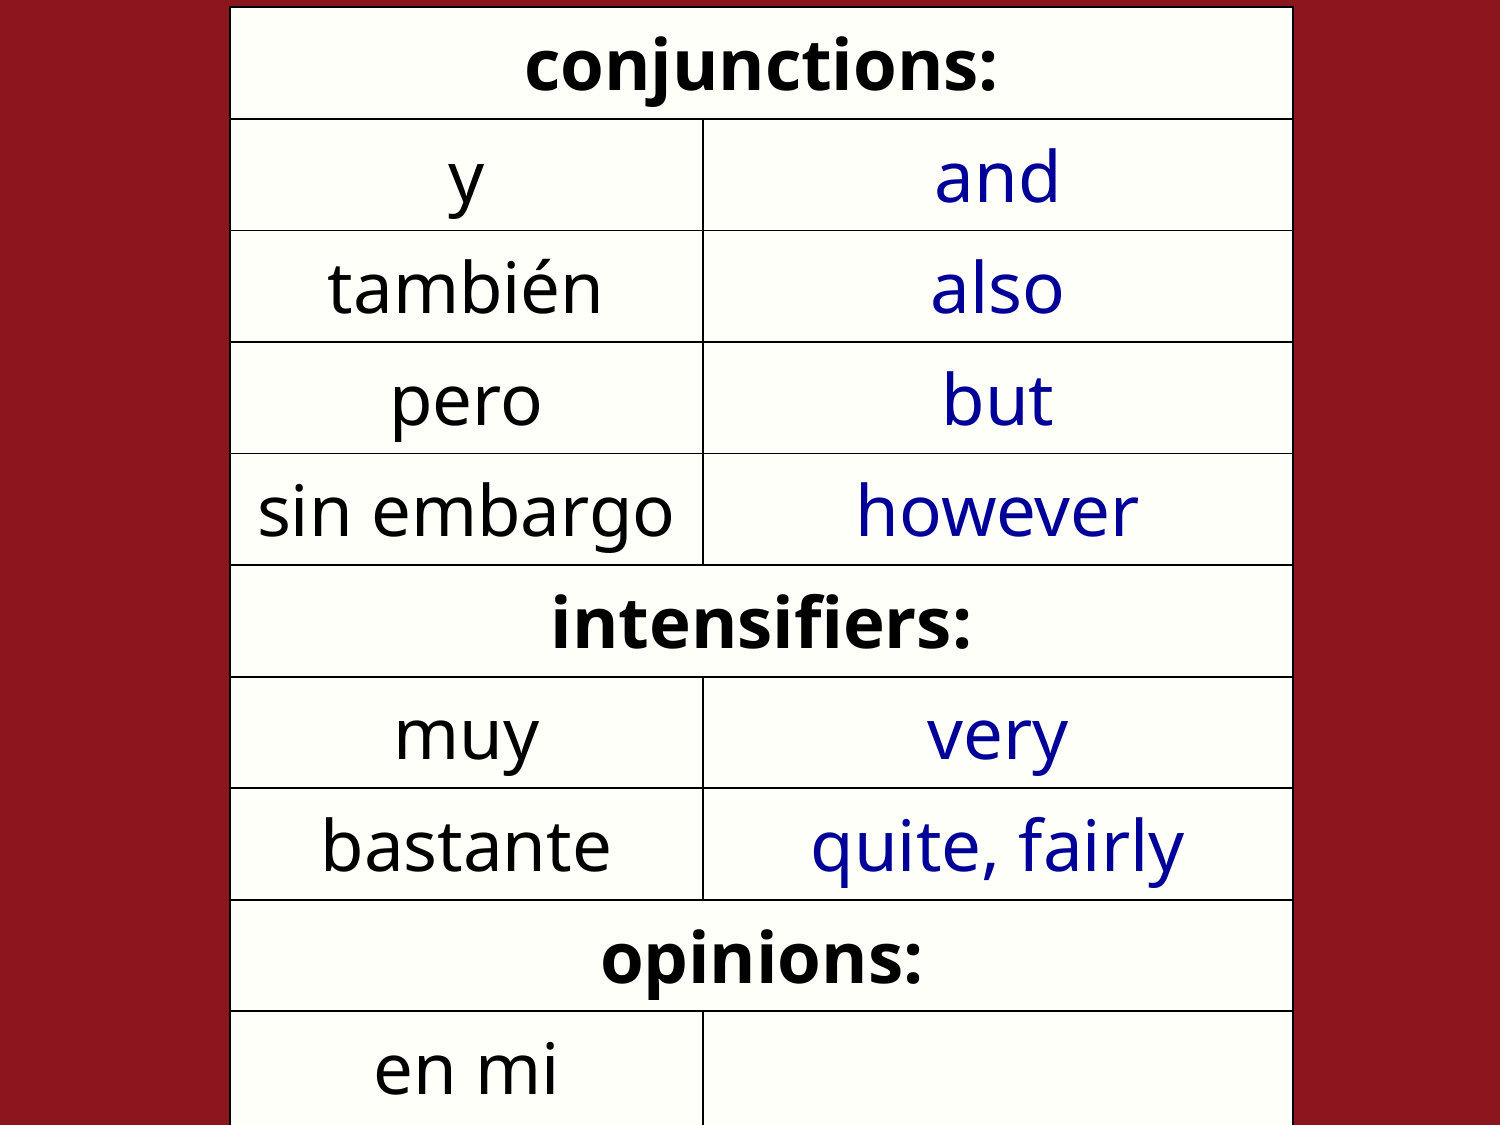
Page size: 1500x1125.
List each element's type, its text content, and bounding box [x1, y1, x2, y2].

table_cell quite, fairly [704, 789, 1292, 899]
table_cell very [704, 678, 1292, 787]
text_box [0, 0, 1500, 1125]
table_cell opinions: [231, 901, 1292, 1010]
table_cell intensifiers: [231, 566, 1292, 676]
table_cell pero [231, 343, 702, 453]
table_cell bastante [231, 789, 702, 899]
table_cell but [704, 343, 1292, 453]
table_cell también [231, 231, 702, 341]
table_cell also [704, 231, 1292, 341]
table_header conjunctions: [231, 8, 1292, 118]
table_cell sin embargo [231, 454, 702, 564]
table_cell en mi opinión [231, 1012, 702, 1125]
table_cell y [231, 120, 702, 230]
table_cell however [704, 454, 1292, 564]
table_cell [704, 1012, 1292, 1125]
table_cell and [704, 120, 1292, 230]
table_cell muy [231, 678, 702, 787]
